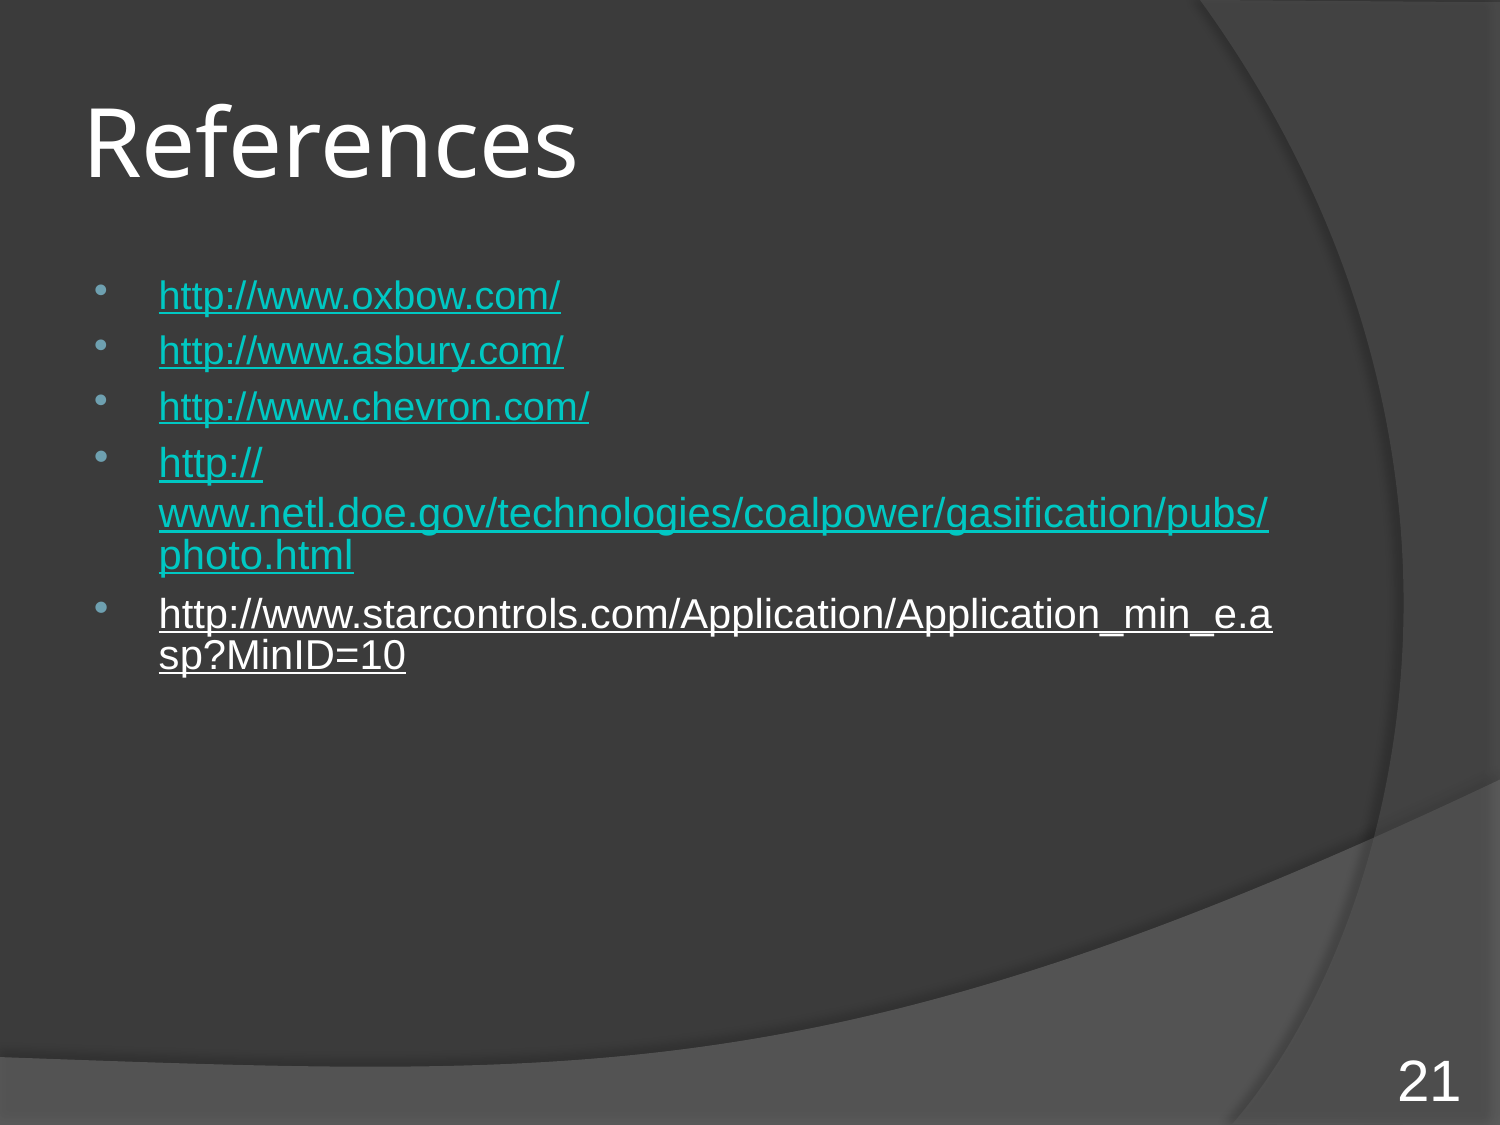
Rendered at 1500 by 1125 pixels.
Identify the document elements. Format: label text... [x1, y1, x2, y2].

slide_number 21 [1337, 1053, 1463, 1114]
title References [75, 45, 1300, 233]
list http://www.oxbow.com/ http://www.asbury.com/ http://www.chevron.com/ http://www.netl.doe.gov/technologies/coalpower/gasification/pubs/photo.html http://www.starcontrols.com/Application/Application_min_e.asp?MinID=10 [75, 262, 1300, 1005]
